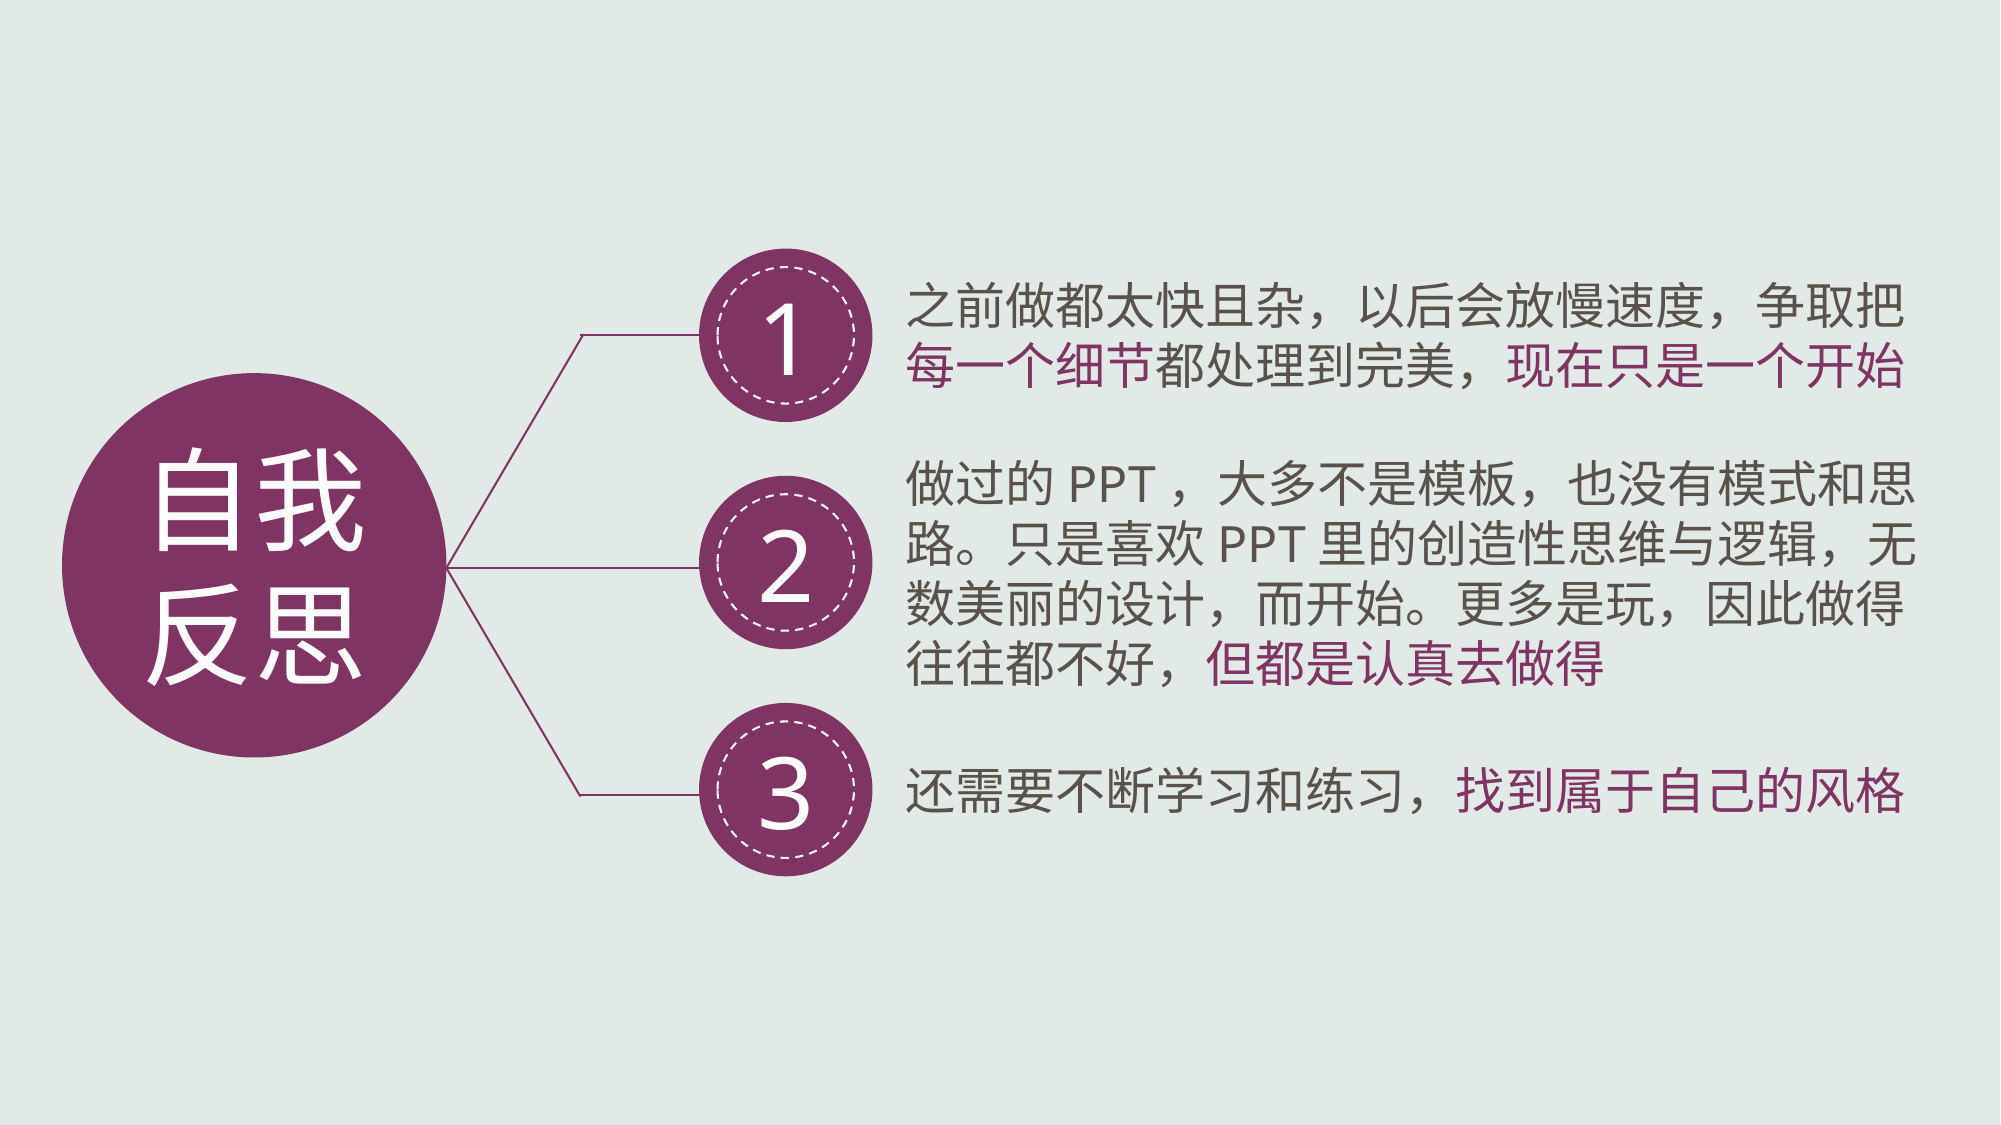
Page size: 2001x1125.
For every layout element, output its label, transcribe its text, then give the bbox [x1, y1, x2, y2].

text_box 自我 反思 [60, 372, 446, 759]
text_box 还需要不断学习和练习，找到属于自己的风格 [890, 751, 1938, 827]
text_box [716, 493, 855, 632]
text_box [716, 266, 855, 405]
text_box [446, 568, 581, 797]
text_box 2 [698, 474, 874, 651]
text_box 做过的PPT，大多不是模板，也没有模式和思 路。只是喜欢PPT里的创造性思维与逻辑，无 数美丽的设计，而开始。更多是玩，因此做得 往往都不好，但都是认真去做得 [890, 445, 1938, 701]
text_box 1 [698, 247, 874, 424]
text_box 之前做都太快且杂，以后会放慢速度，争取把 每一个细节都处理到完美，现在只是一个开始 [890, 267, 1938, 402]
text_box [716, 720, 855, 859]
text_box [446, 333, 584, 567]
text_box 3 [698, 701, 874, 878]
